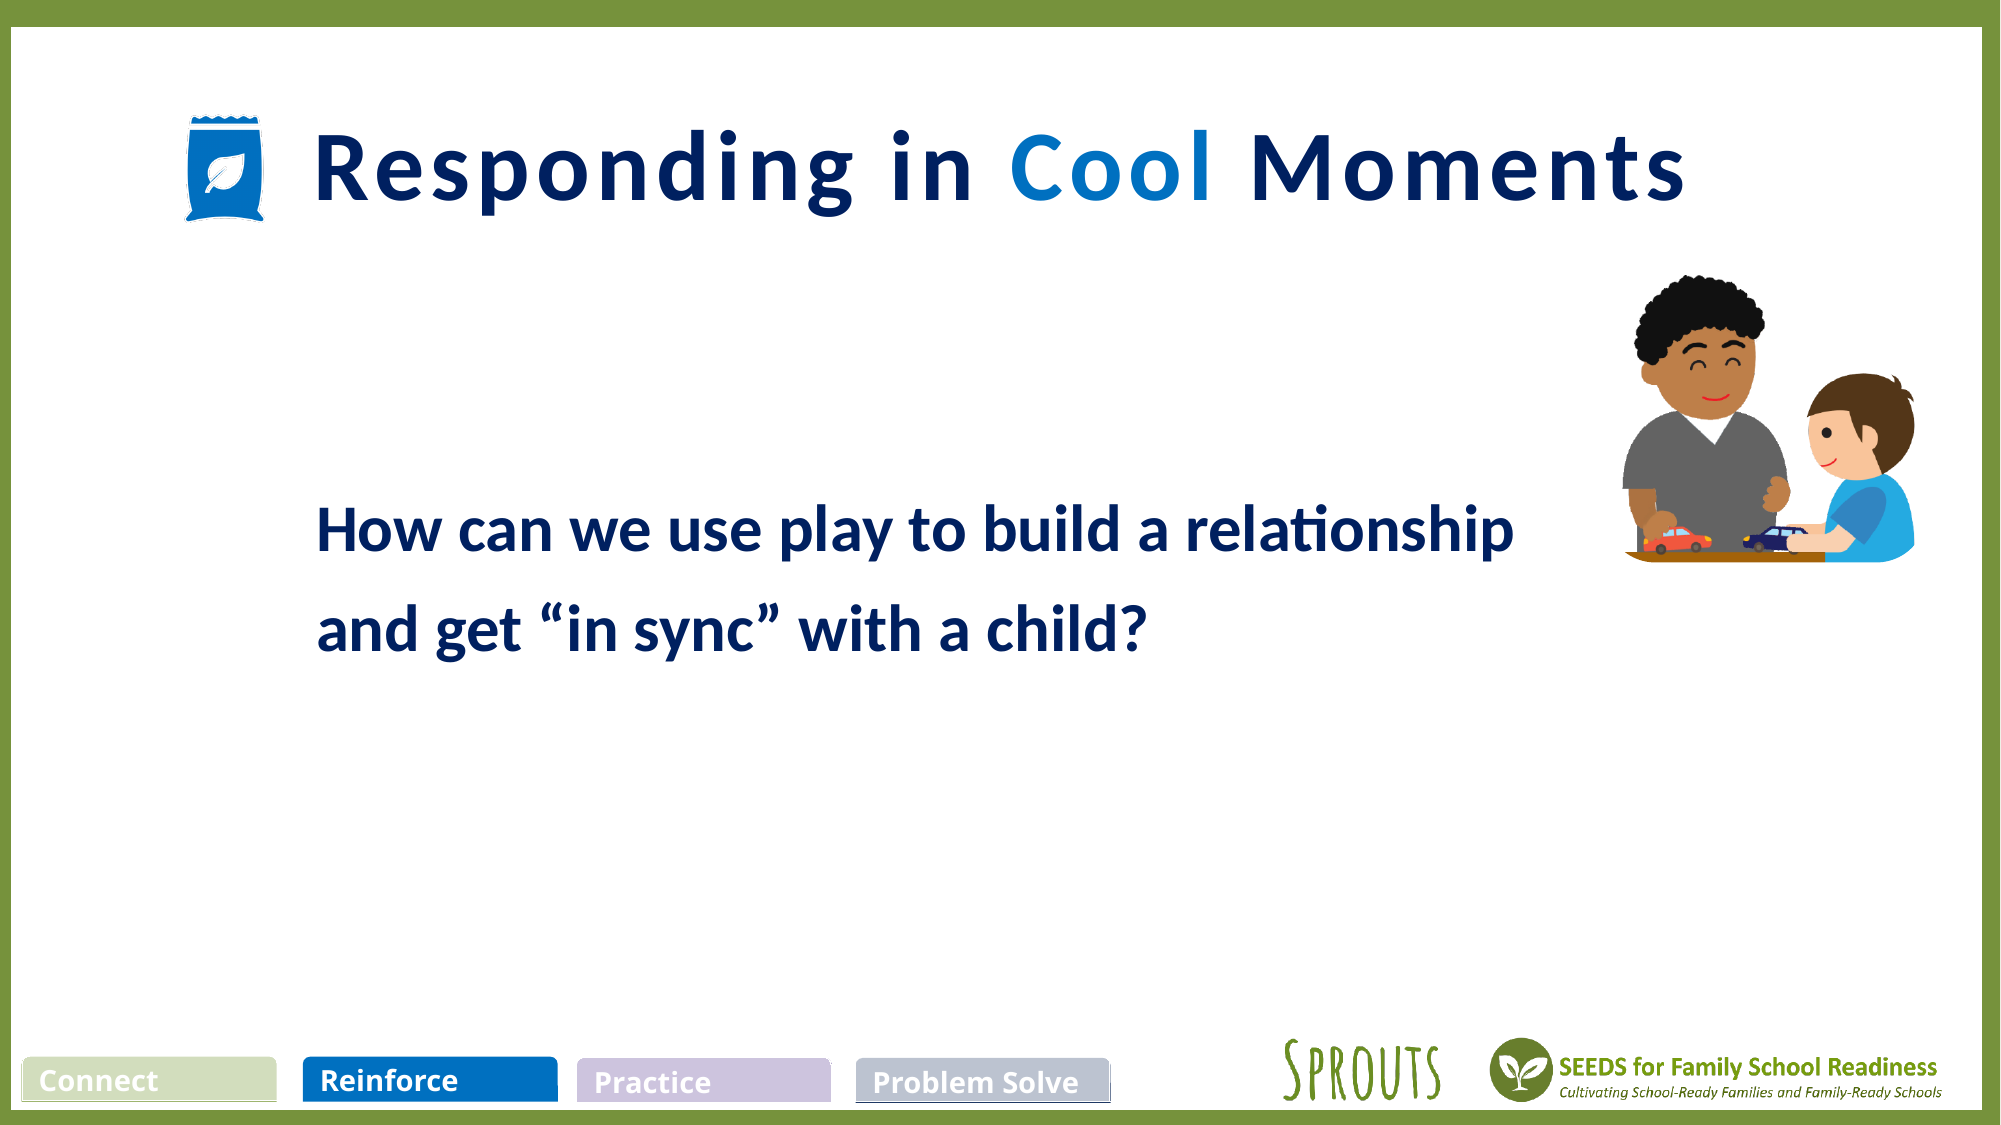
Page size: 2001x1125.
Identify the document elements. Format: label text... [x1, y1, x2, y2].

picture [1605, 262, 1927, 563]
picture [149, 93, 300, 244]
text_box How can we use play to build a relationship and get “in sync” with a child? [301, 457, 1549, 673]
picture [1271, 1027, 1453, 1110]
title Responding in Cool Moments [48, 59, 1952, 278]
text_box [576, 1057, 832, 1103]
text_box [855, 1056, 1111, 1102]
text_box [22, 1055, 278, 1101]
picture [1487, 1035, 1955, 1110]
